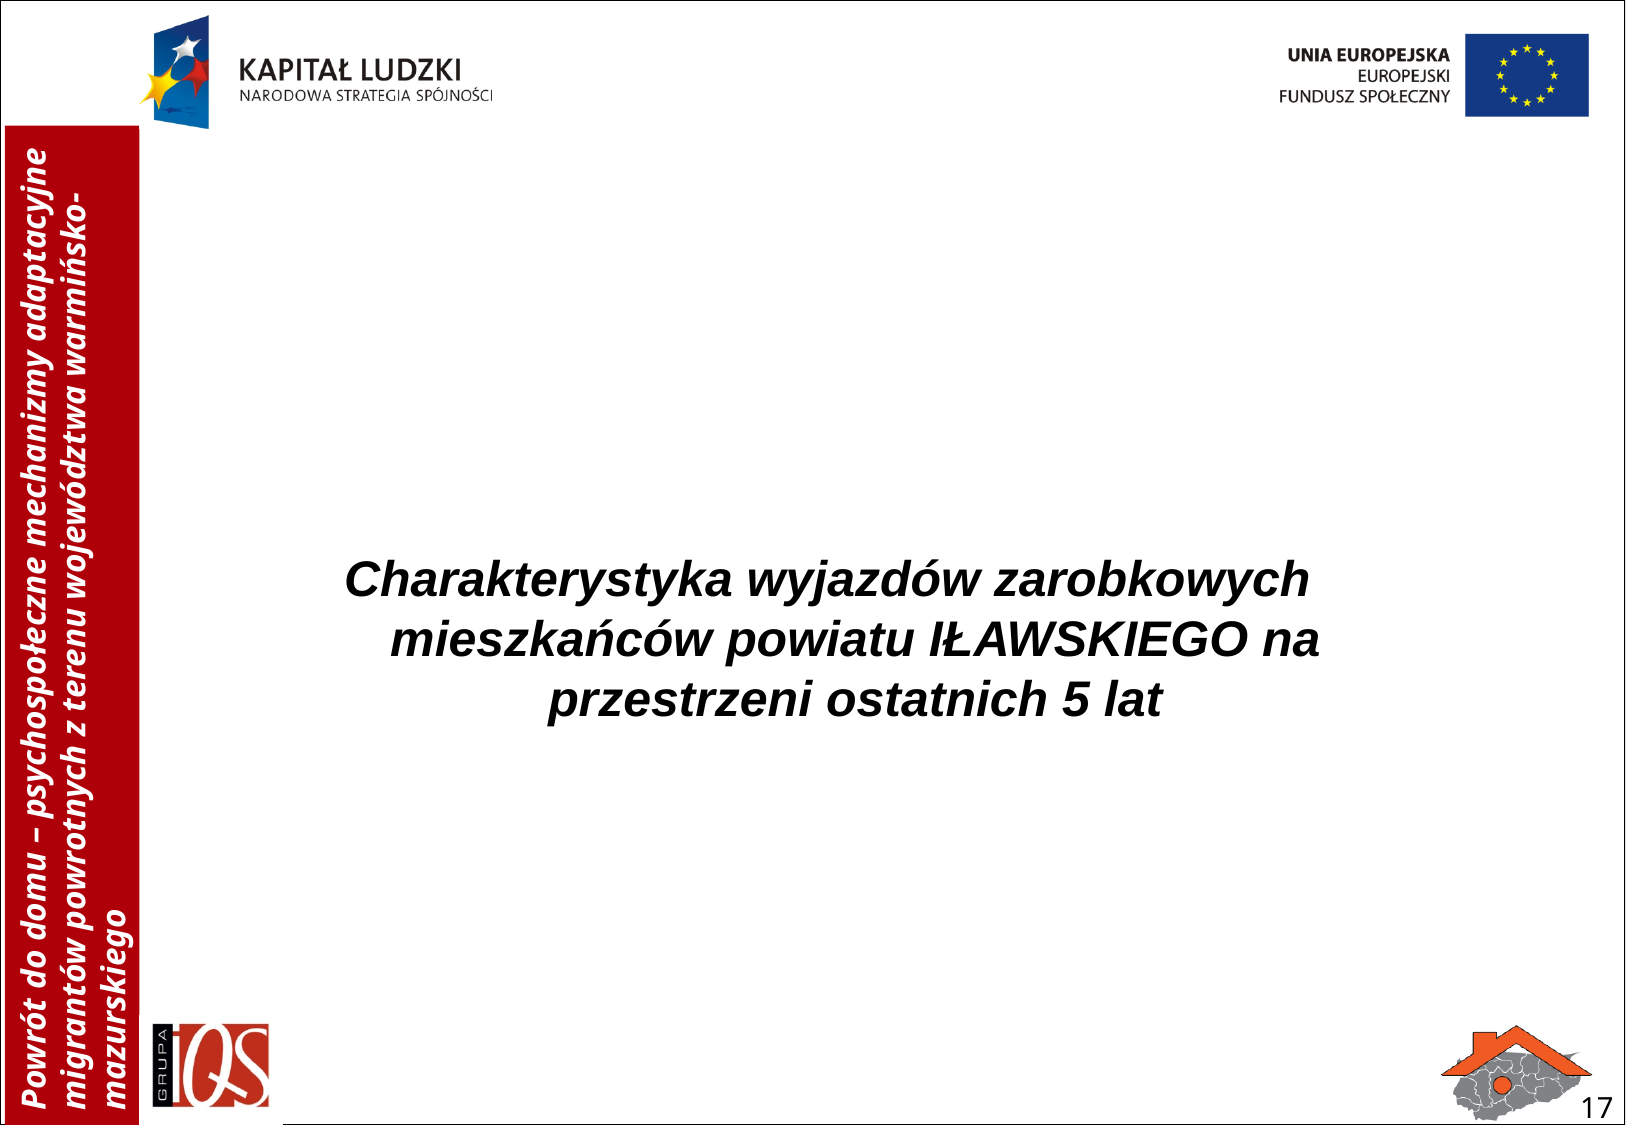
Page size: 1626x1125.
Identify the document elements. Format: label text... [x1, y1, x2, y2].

picture [139, 1015, 209, 1125]
picture [1498, 1023, 1594, 1082]
slide_number 17 [1498, 1082, 1625, 1125]
picture [139, 15, 492, 129]
list Charakterystyka wyjazdów zarobkowych mieszkańców powiatu IŁAWSKIEGO na przestrzeni ostatnich 5 lat [209, 538, 1498, 1125]
picture [1250, 7, 1617, 143]
